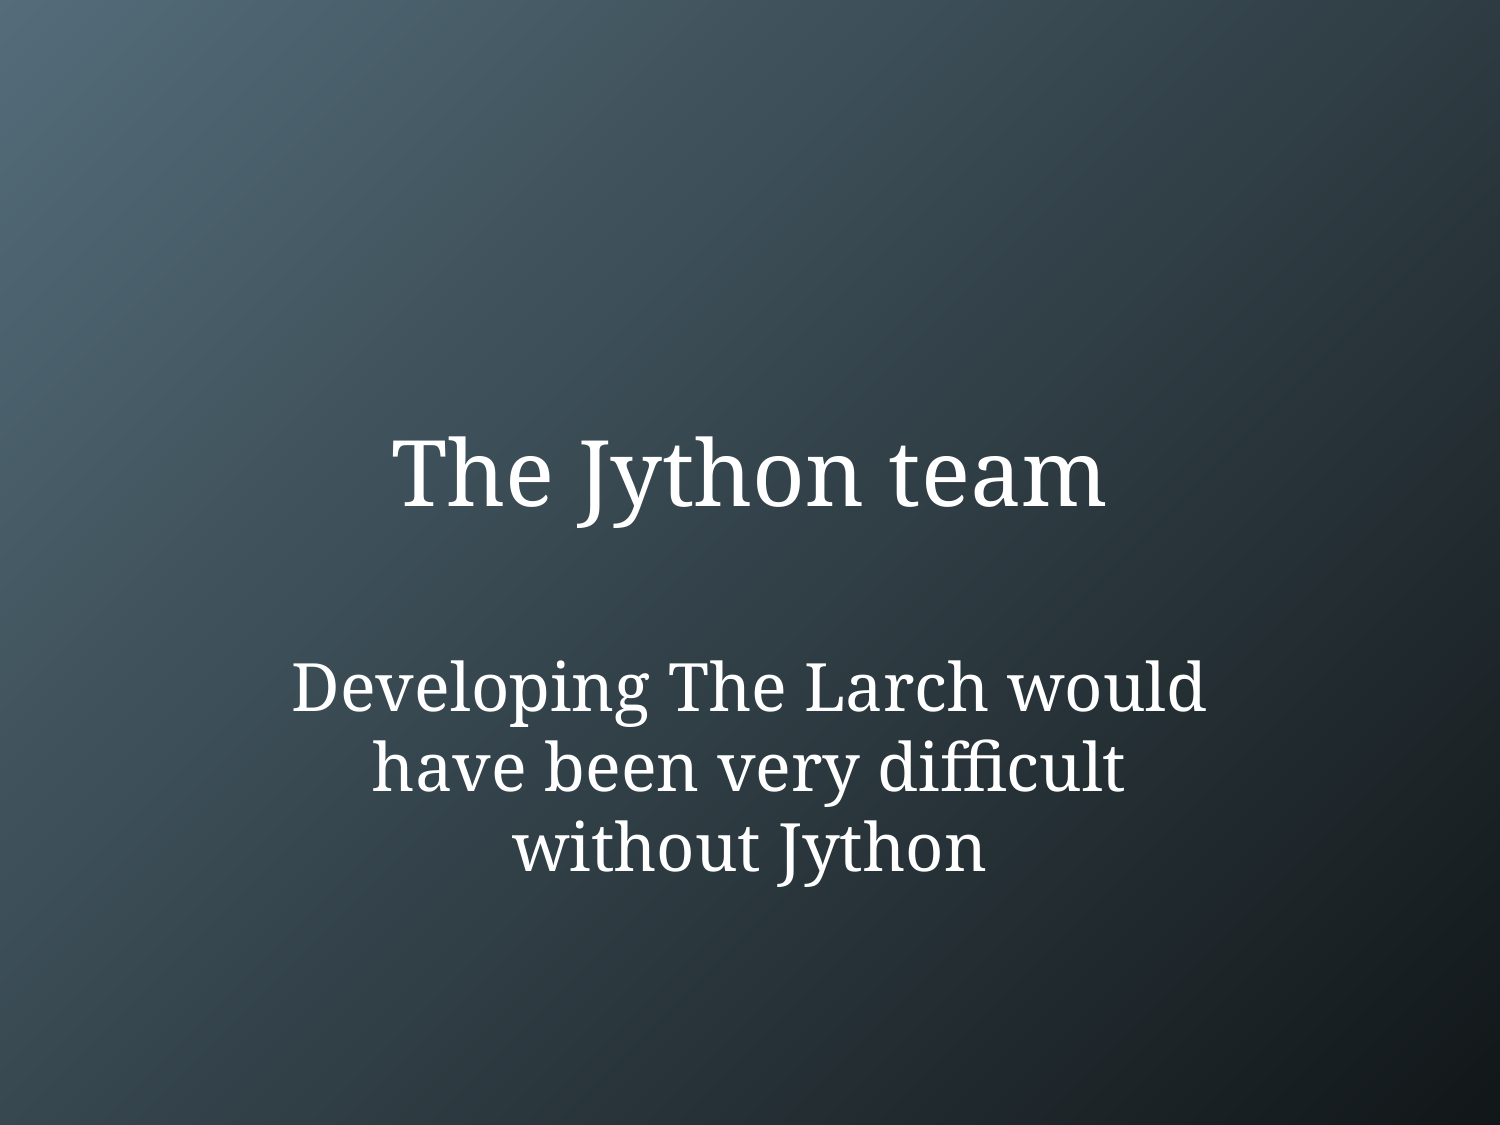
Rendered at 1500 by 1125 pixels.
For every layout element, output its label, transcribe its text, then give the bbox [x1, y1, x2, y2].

subtitle Developing The Larch would have been very difficult without Jython [225, 637, 1275, 925]
title The Jython team [112, 349, 1388, 591]
